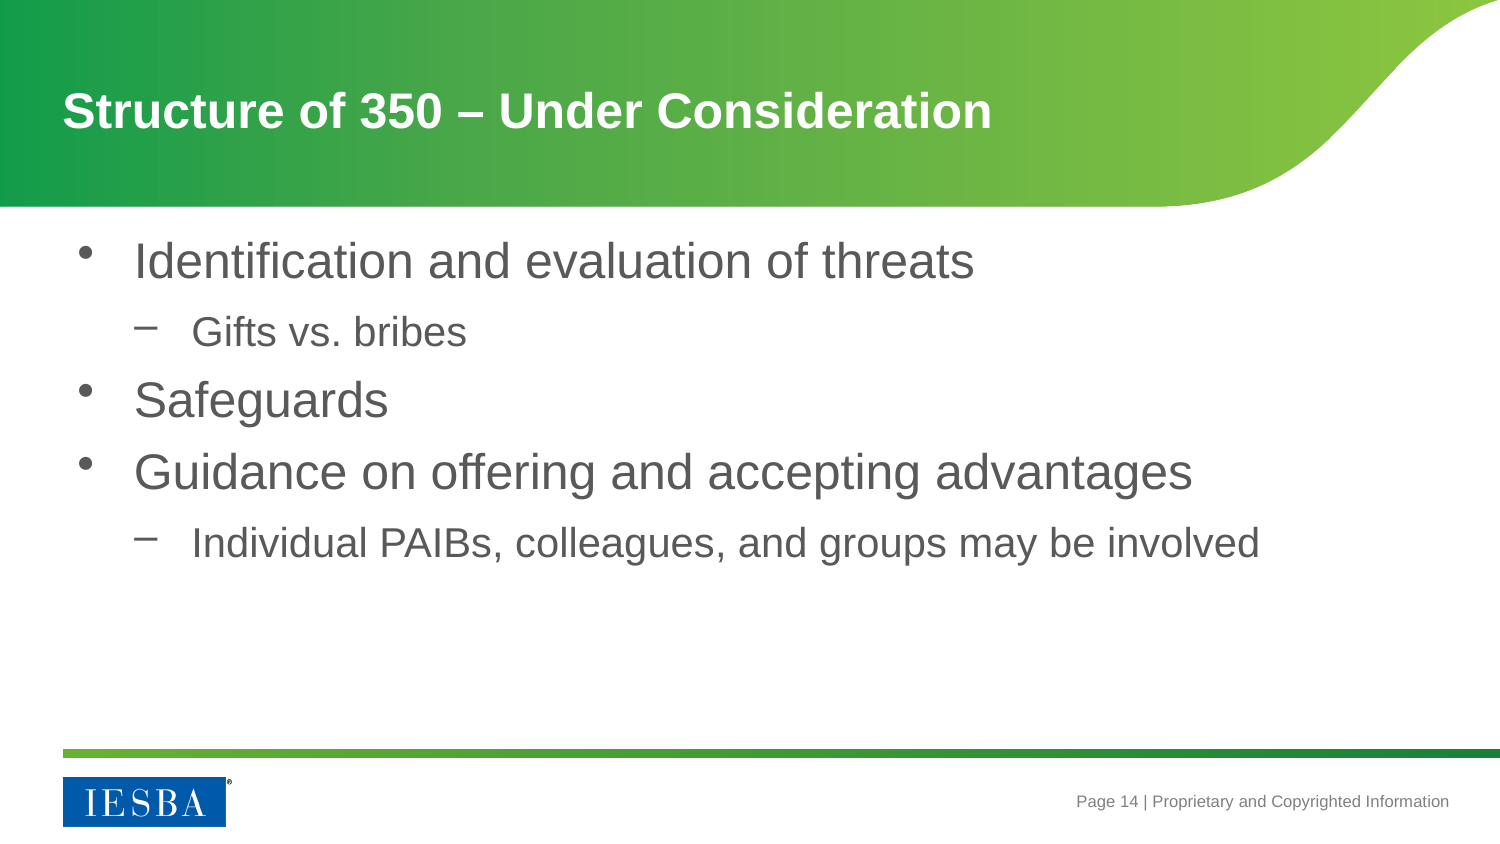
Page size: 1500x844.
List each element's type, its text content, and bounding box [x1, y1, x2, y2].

picture [0, 0, 1500, 207]
title Structure of 350 – Under Consideration [62, 75, 1300, 142]
picture [63, 777, 232, 827]
list Identification and evaluation of threats Gifts vs. bribes Safeguards Guidance on offering and accepting advantages Individual PAIBs, colleagues, and groups may be involved [62, 220, 1450, 724]
